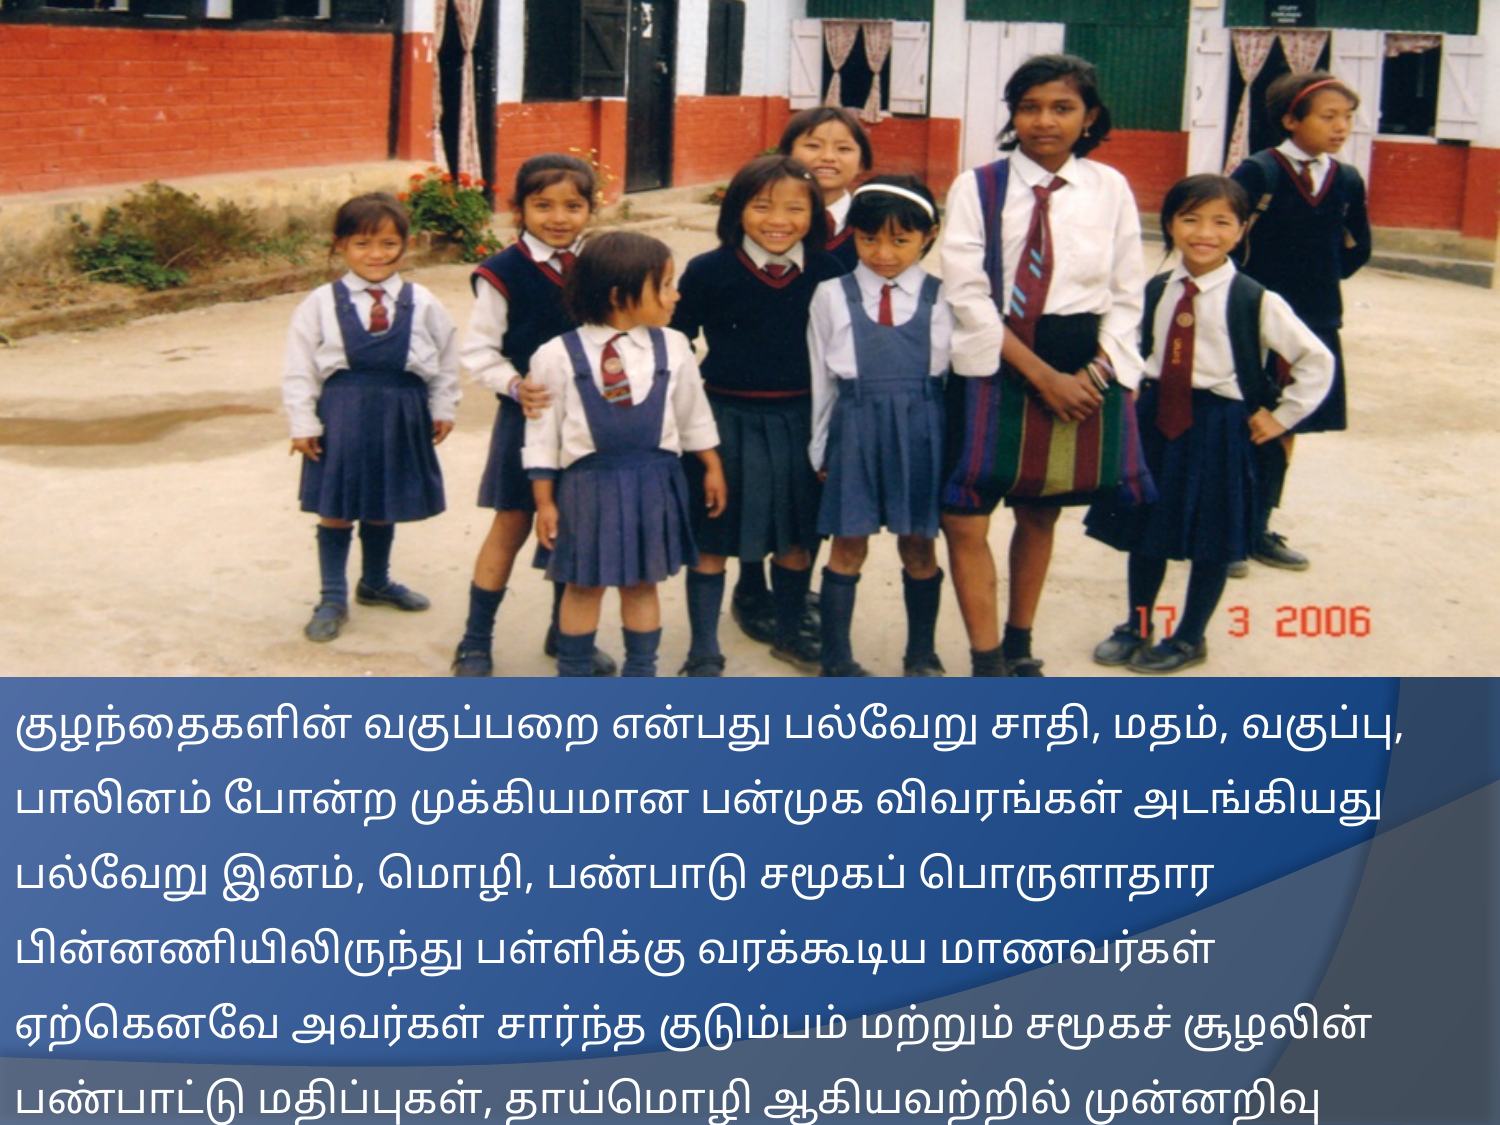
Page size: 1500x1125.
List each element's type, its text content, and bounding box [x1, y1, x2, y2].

text_box குழந்தைகளின் வகுப்பறை என்பது பல்வேறு சாதி, மதம், வகுப்பு, பாலினம் போன்ற முக்கியமான பன்முக விவரங்கள் அடங்கியது பல்வேறு இனம், மொழி, பண்பாடு சமூகப் பொருளாதார பின்னணியிலிருந்து பள்ளிக்கு வரக்கூடிய மாணவர்கள் ஏற்கெனவே அவர்கள் சார்ந்த குடும்பம் மற்றும் சமூகச் சூழலின் பண்பாட்டு மதிப்புகள், தாய்மொழி ஆகியவற்றில் முன்னறிவு பெற்றவர்களாகவே வருகின்றனர். [0, 686, 1500, 1125]
picture [0, 0, 1500, 678]
